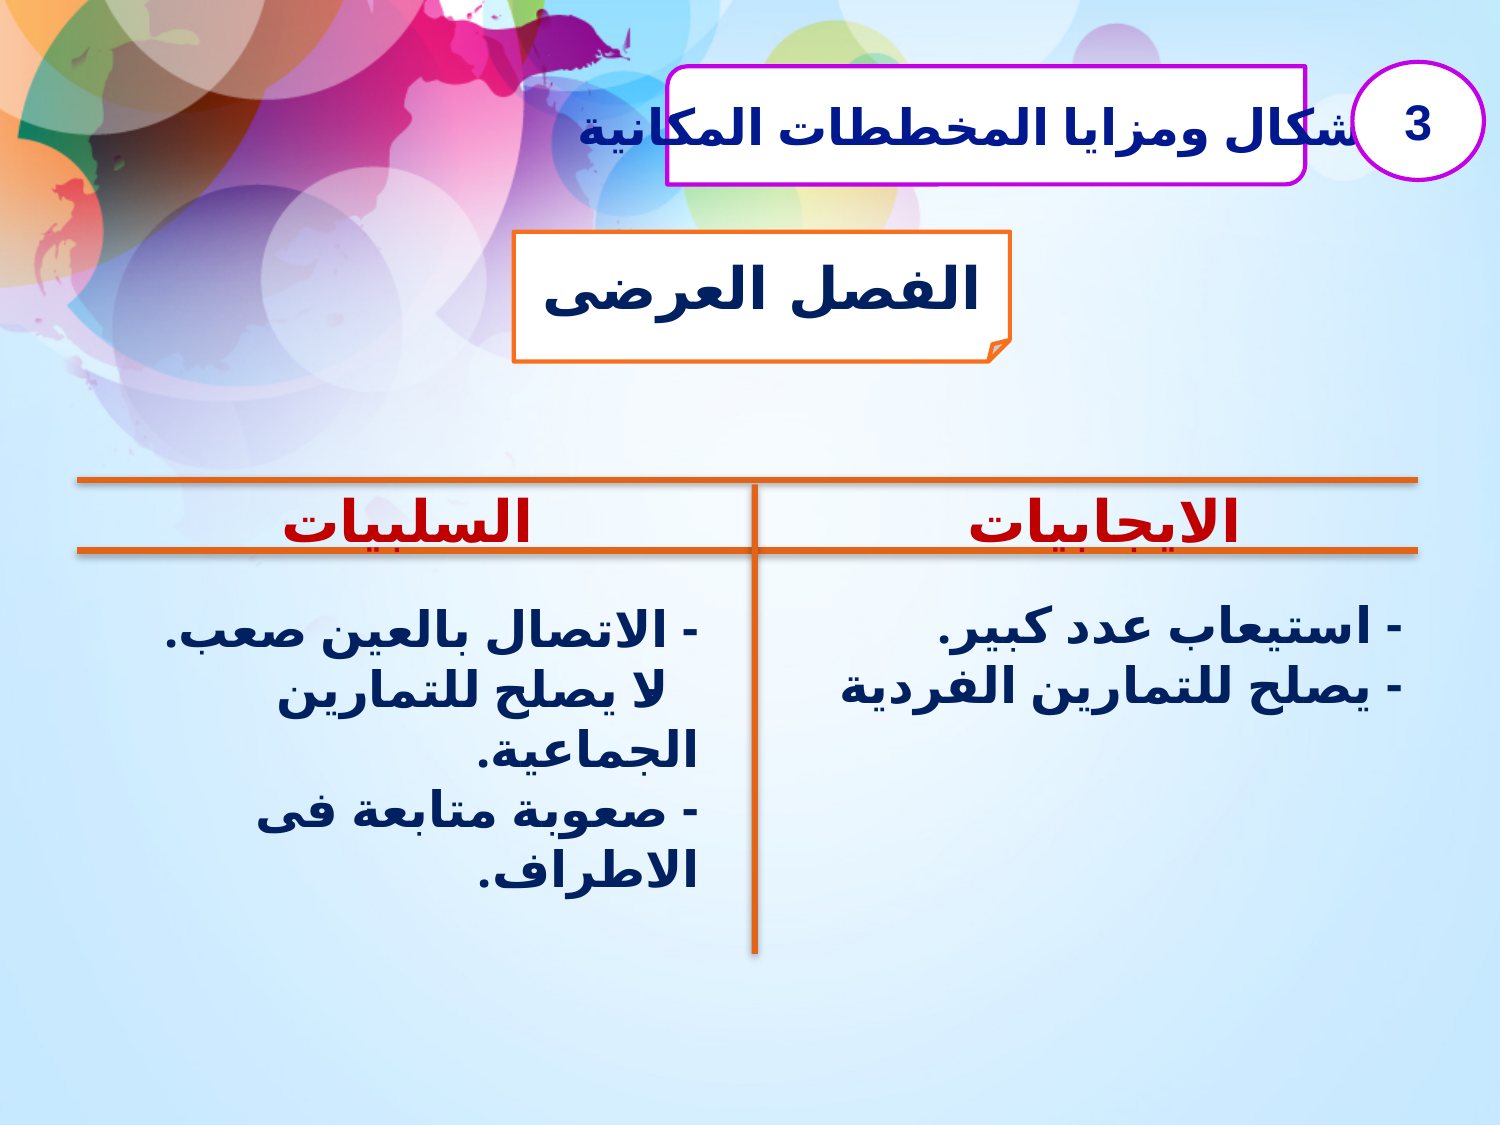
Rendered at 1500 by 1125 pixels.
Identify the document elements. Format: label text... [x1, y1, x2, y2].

text_box الايجابيات [903, 558, 1306, 562]
text_box الايجابيات [903, 489, 1306, 549]
text_box الفصل العرضى [511, 229, 1012, 364]
text_box السلبيات [206, 489, 609, 549]
text_box 3 [1350, 59, 1487, 183]
picture [0, 0, 1500, 1125]
text_box - الاتصال بالعين صعب. - لا يصلح للتمارين الجماعية. - صعوبة متابعة فى الاطراف. [81, 589, 715, 905]
text_box - استيعاب عدد كبير. - يصلح للتمارين الفردية [785, 586, 1419, 721]
text_box اشكال ومزايا المخططات المكانية [665, 64, 1308, 187]
text_box السلبيات [206, 558, 609, 562]
